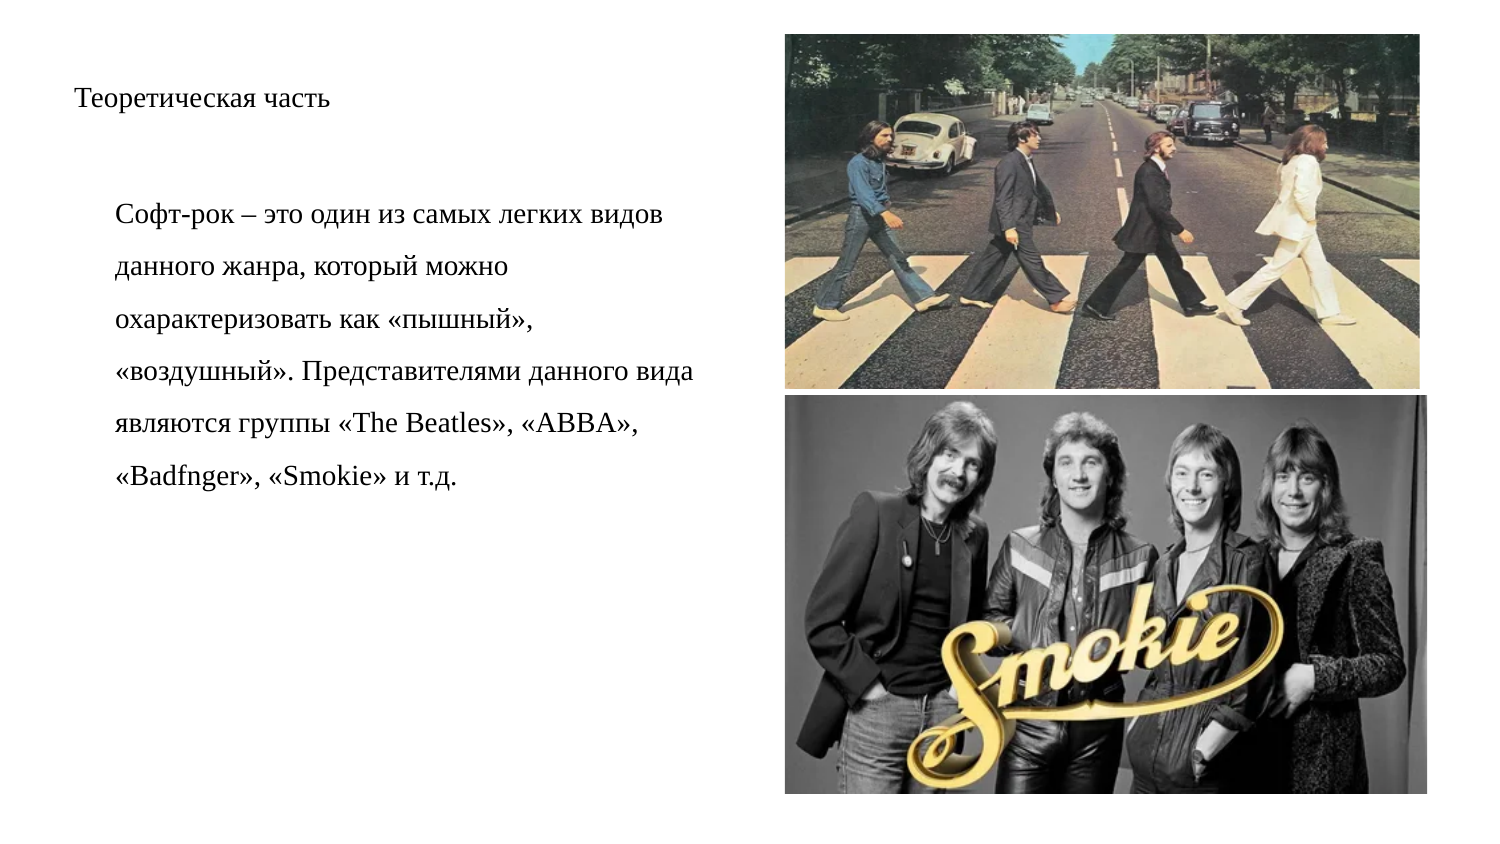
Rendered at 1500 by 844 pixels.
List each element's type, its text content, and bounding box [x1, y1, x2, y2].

text_box Софт-рок – это один из самых легких видов данного жанра, который можно охарактеризовать как «пышный», «воздушный». Представителями данного вида являются группы «The Beatles», «ABBA», «Badfnger», «Smokie» и т.д. [100, 168, 714, 775]
text_box [784, 34, 1420, 389]
text_box Теоретическая часть [59, 53, 390, 143]
text_box [784, 395, 1428, 794]
